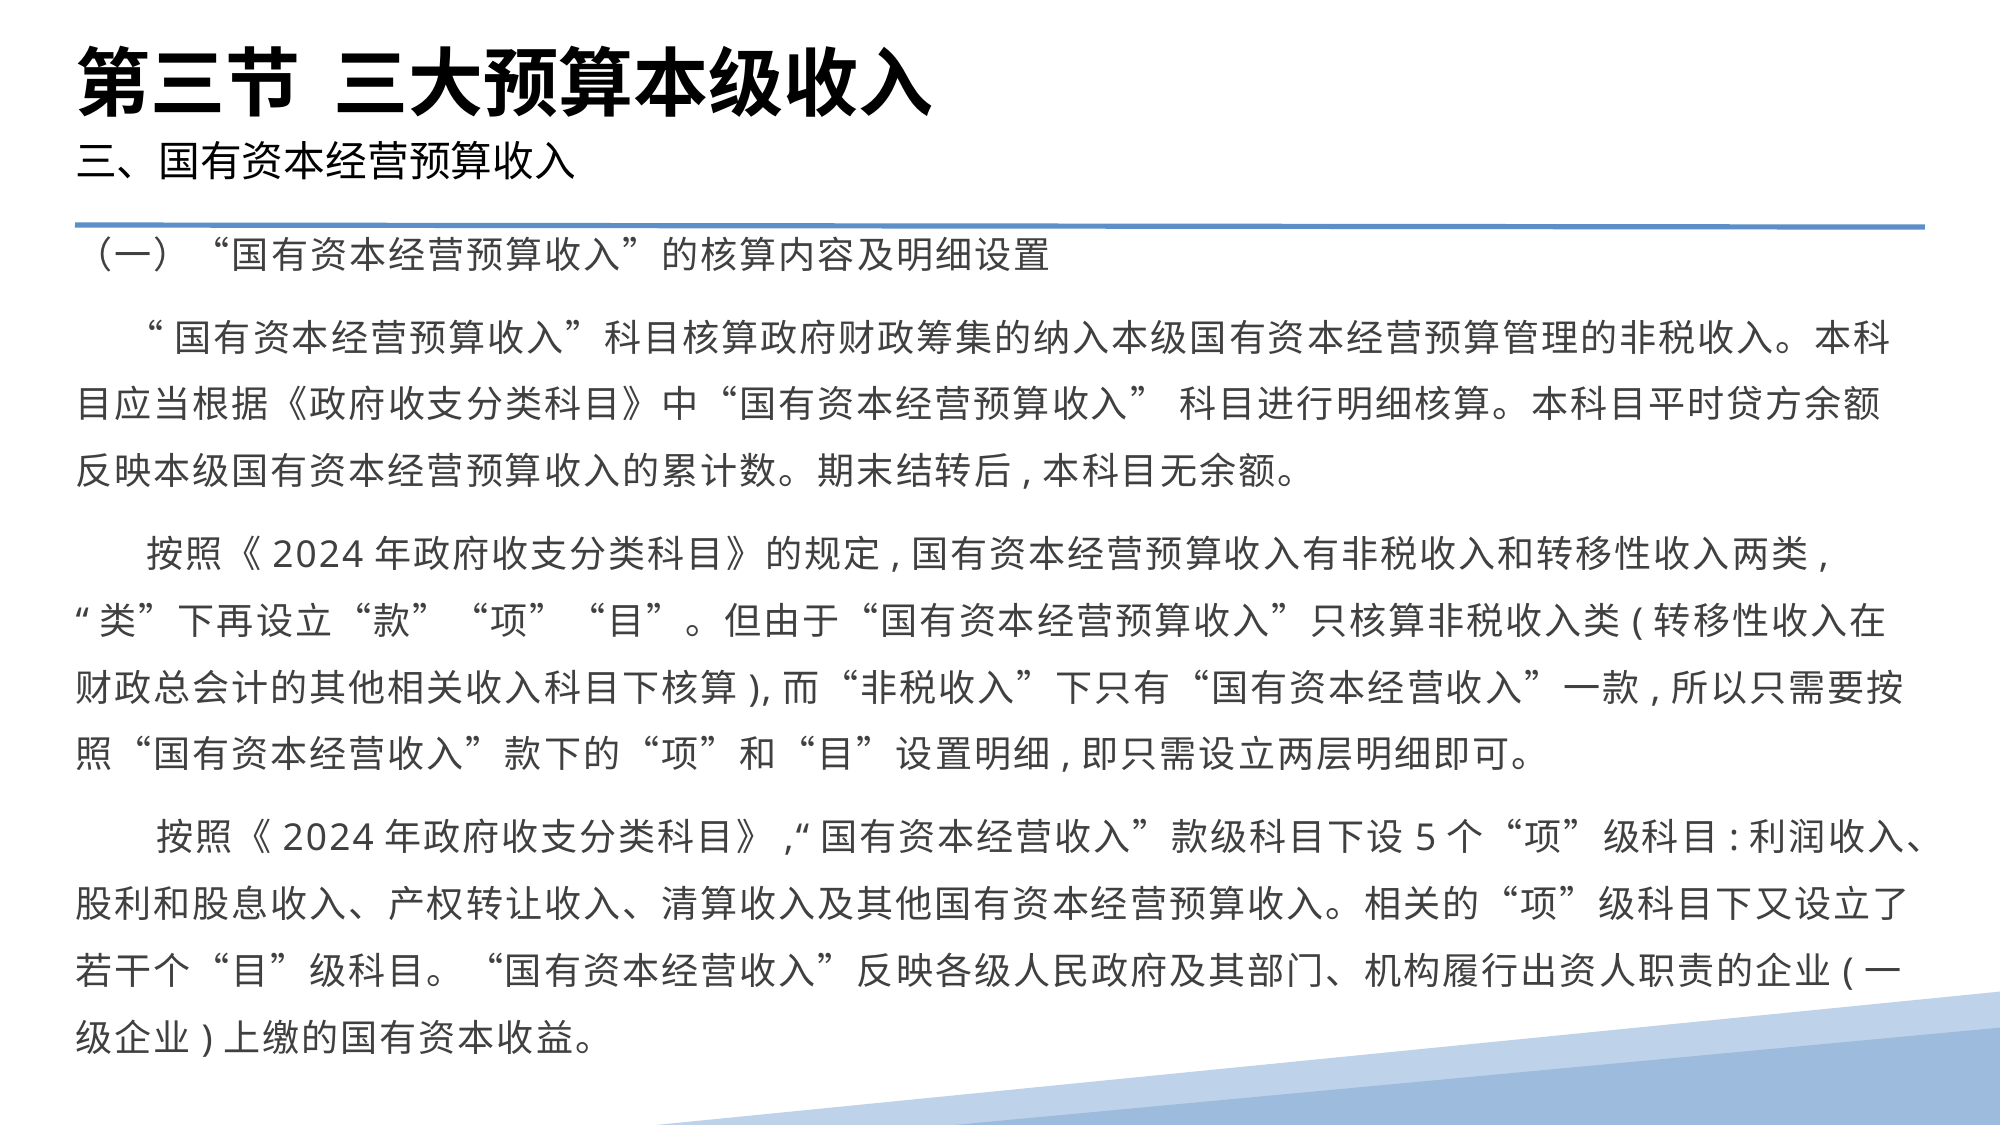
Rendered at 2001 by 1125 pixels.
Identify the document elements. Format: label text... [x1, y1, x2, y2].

text_box 三、国有资本经营预算收入 [75, 124, 1925, 200]
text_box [656, 991, 2000, 1125]
text_box （一）“国有资本经营预算收入”的核算内容及明细设置 “国有资本经营预算收入”科目核算政府财政筹集的纳入本级国有资本经营预算管理的非税收入。本科目应当根据《政府收支分类科目》中“国有资本经营预算收入” 科目进行明细核算。本科目平时贷方余额反映本级国有资本经营预算收入的累计数。期末结转后,本科目无余额。 按照《2024年政府收支分类科目》的规定,国有资本经营预算收入有非税收入和转移性收入两类,“类”下再设立“款”“项”“目”。但由于“国有资本经营预算收入”只核算非税收入类(转移性收入在财政总会计的其他相关收入科目下核算),而“非税收入”下只有“国有资本经营收入”一款,所以只需要按照“国有资本经营收入”款下的“项”和“目”设置明细,即只需设立两层明细即可。 按照《2024年政府收支分类科目》,“国有资本经营收入”款级科目下设5个“项”级科目:利润收入、股利和股息收入、产权转让收入、清算收入及其他国有资本经营预算收入。相关的“项”级科目下又设立了若干个“目”级科目。“国有资本经营收入”反映各级人民政府及其部门、机构履行出资人职责的企业(一级企业)上缴的国有资本收益。 [65, 200, 1925, 1068]
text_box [74, 224, 1925, 228]
text_box 第三节 三大预算本级收入 [75, 24, 1925, 124]
